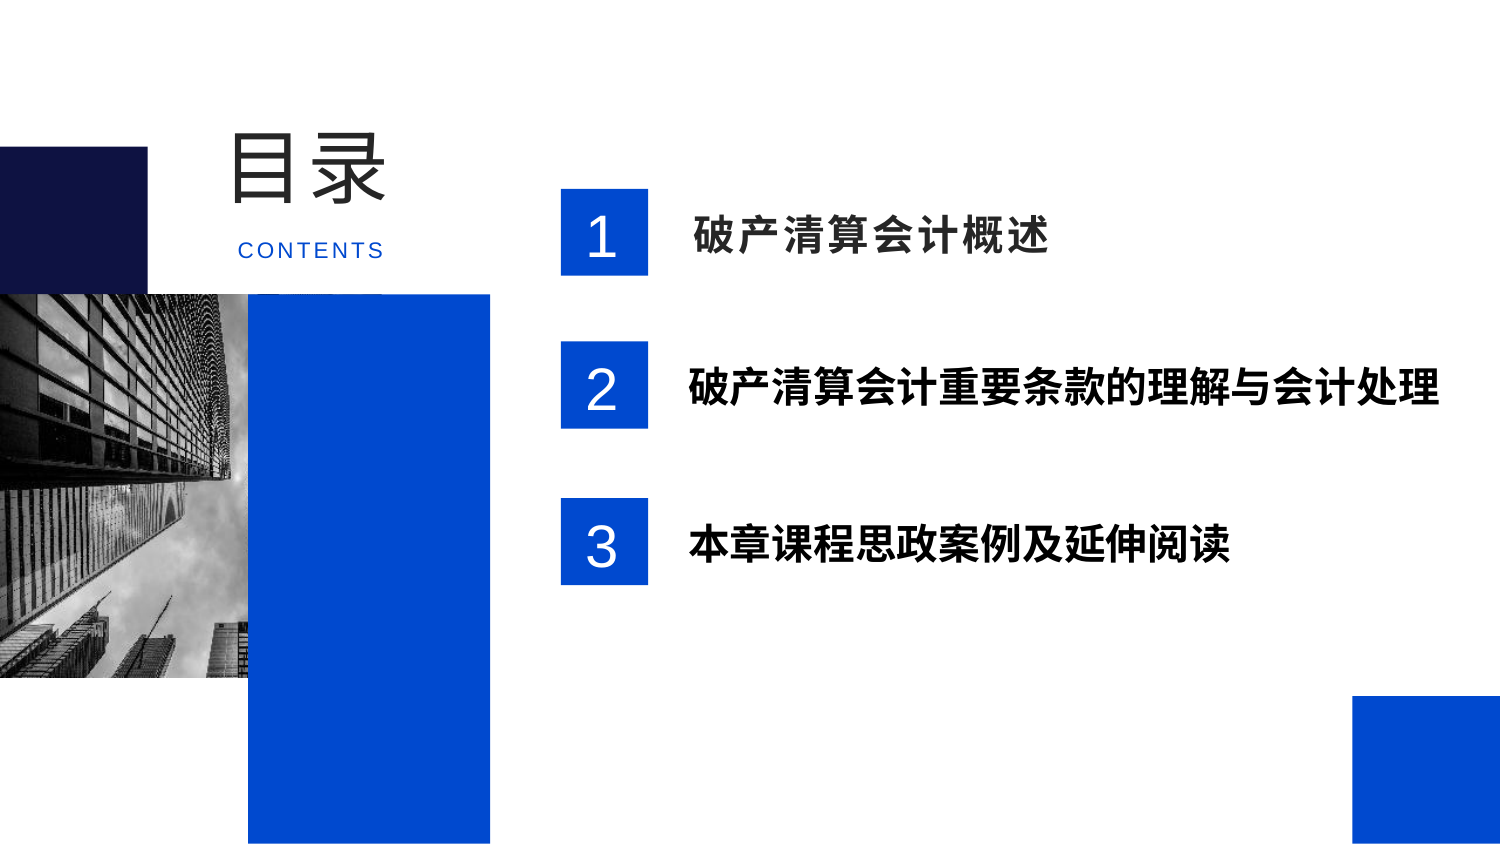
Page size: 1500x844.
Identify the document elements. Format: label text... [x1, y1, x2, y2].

text_box 1 [571, 190, 631, 278]
picture [0, 294, 248, 678]
text_box [560, 188, 649, 277]
text_box [560, 497, 649, 586]
text_box CONTENTS [188, 228, 432, 271]
text_box [560, 340, 649, 430]
text_box 3 [571, 500, 631, 587]
text_box 破产清算会计重要条款的理解与会计处理 [673, 353, 1466, 421]
text_box 破产清算会计概述 [678, 201, 1136, 263]
text_box 本章课程思政案例及延伸阅读 [673, 510, 1319, 577]
text_box 2 [571, 343, 631, 431]
text_box 目录 [188, 108, 425, 222]
